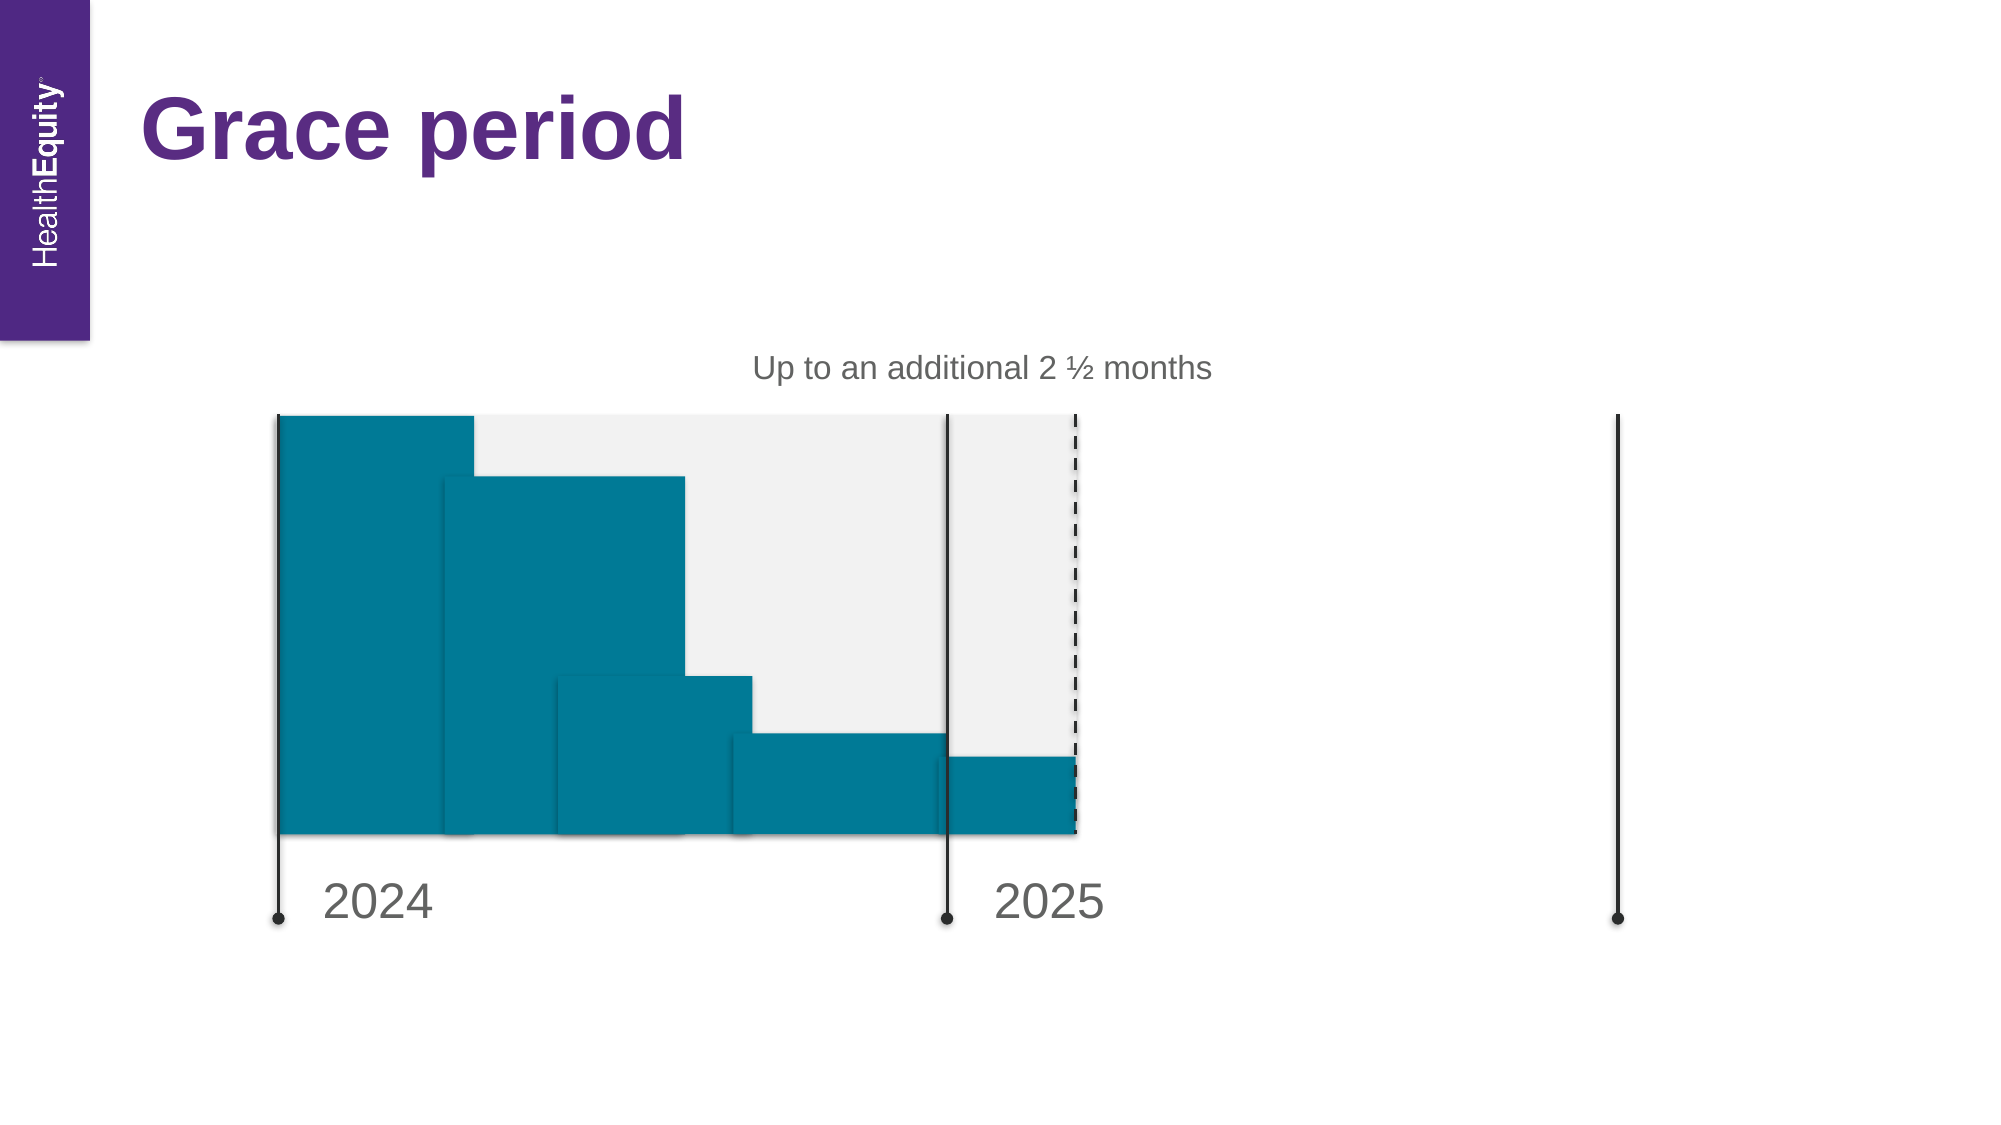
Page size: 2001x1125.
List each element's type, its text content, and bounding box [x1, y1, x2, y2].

title Grace period [140, 60, 1918, 172]
picture [33, 78, 64, 266]
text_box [275, 326, 1619, 950]
